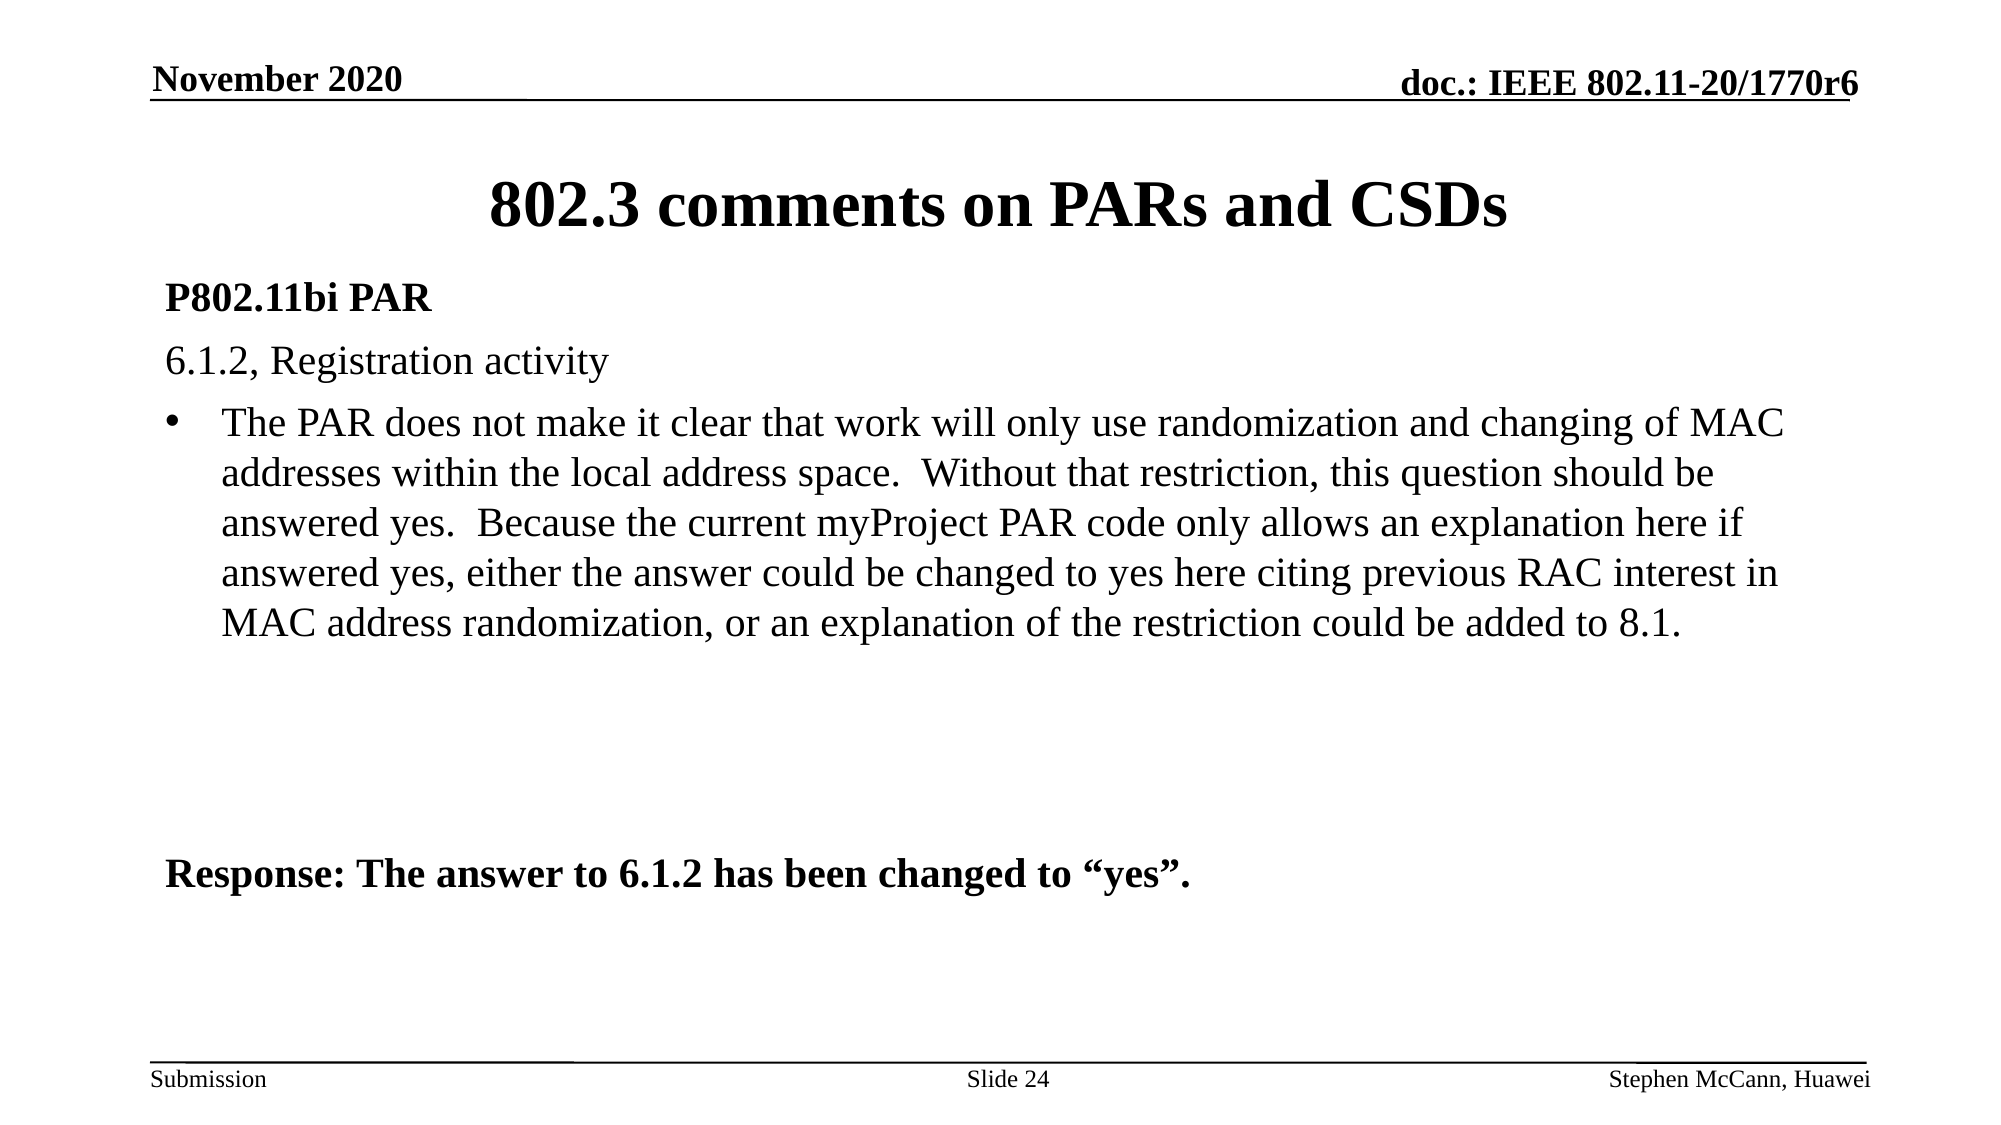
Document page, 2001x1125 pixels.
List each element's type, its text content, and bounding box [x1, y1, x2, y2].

footer Stephen McCann, Huawei [1174, 1061, 1872, 1093]
slide_number Slide 24 [950, 1061, 1067, 1123]
title 802.3 comments on PARs and CSDs [149, 112, 1850, 262]
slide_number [152, 54, 563, 100]
list P802.11bi PAR 6.1.2, Registration activity The PAR does not make it clear that work will only use randomization and changing of MAC addresses within the local address space. Without that restriction, this question should be answered yes. Because the current myProject PAR code only allows an explanation here if answered yes, either the answer could be changed to yes here citing previous RAC interest in MAC address randomization, or an explanation of the restriction could be added to 8.1. Response: The answer to 6.1.2 has been changed to “yes”. [149, 262, 1850, 1013]
